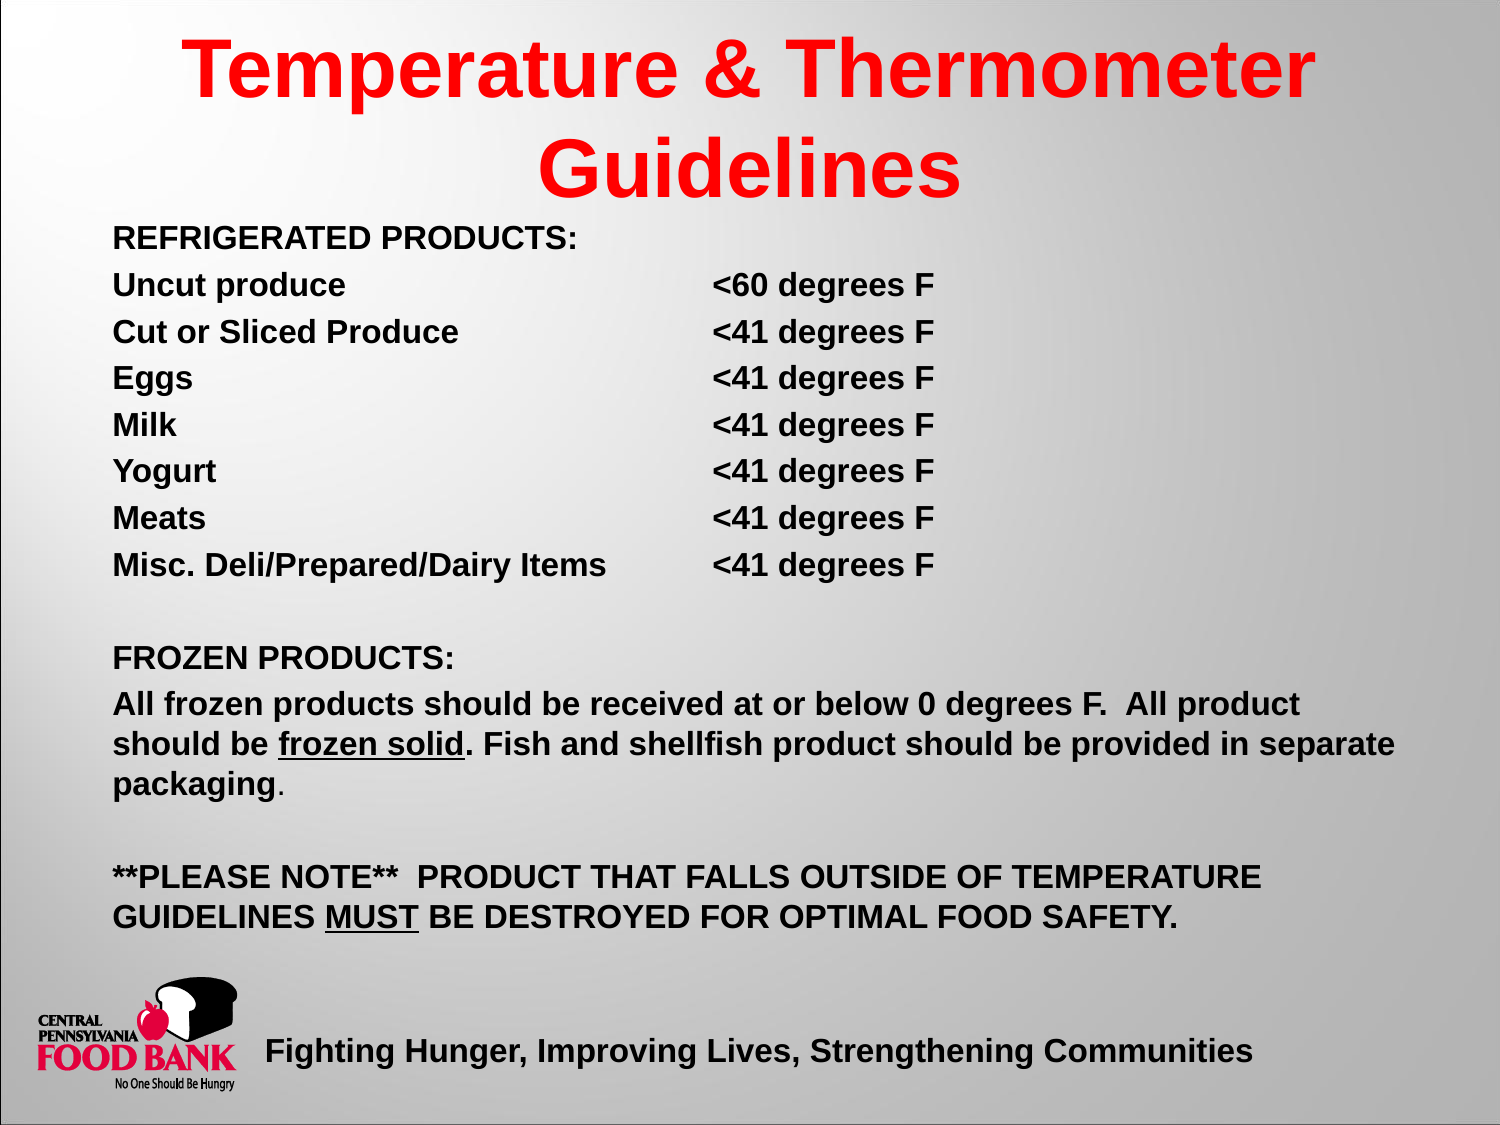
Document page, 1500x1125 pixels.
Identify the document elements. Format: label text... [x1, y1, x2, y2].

list REFRIGERATED PRODUCTS: Uncut produce <60 degrees F Cut or Sliced Produce <41 degrees F Eggs <41 degrees F Milk <41 degrees F Yogurt <41 degrees F Meats <41 degrees F Misc. Deli/Prepared/Dairy Items <41 degrees F FROZEN PRODUCTS: All frozen products should be received at or below 0 degrees F. All product should be frozen solid. Fish and shellfish product should be provided in separate packaging. **PLEASE NOTE** PRODUCT THAT FALLS OUTSIDE OF TEMPERATURE GUIDELINES MUST BE DESTROYED FOR OPTIMAL FOOD SAFETY. [75, 162, 1425, 1113]
title Temperature & Thermometer Guidelines [75, 14, 1425, 162]
text_box Fighting Hunger, Improving Lives, Strengthening Communities [281, 1022, 1325, 1077]
picture [0, 0, 1500, 1125]
